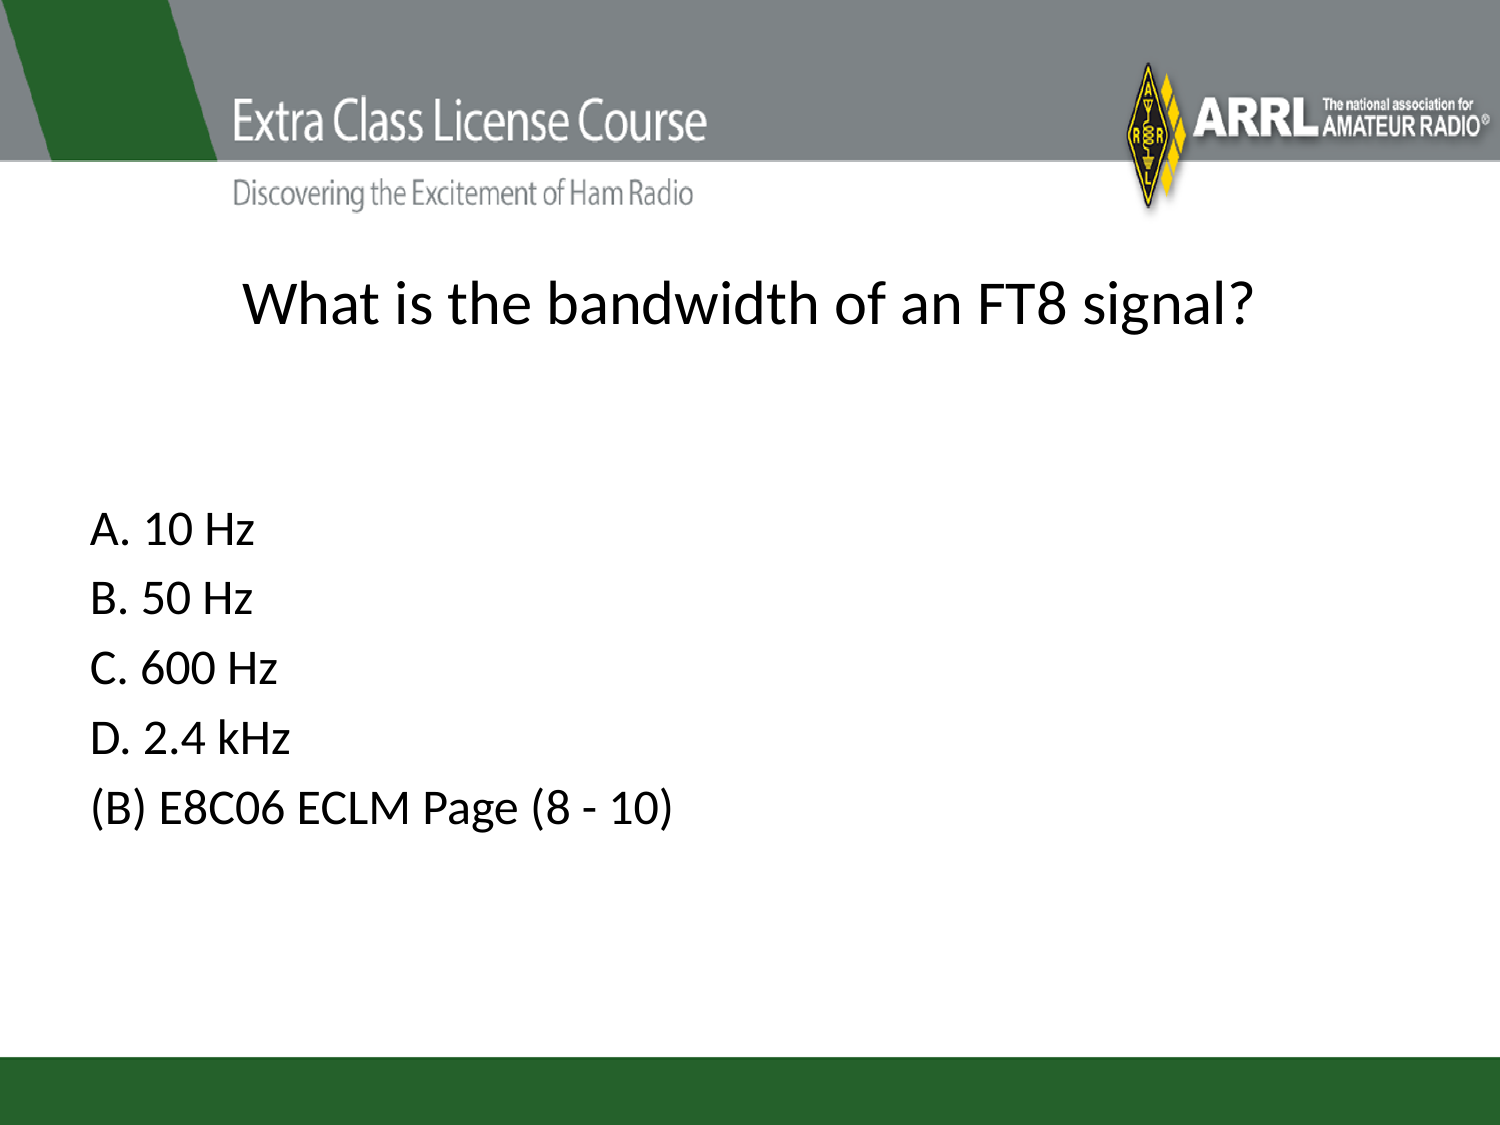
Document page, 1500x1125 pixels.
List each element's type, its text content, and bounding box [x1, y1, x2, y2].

title What is the bandwidth of an FT8 signal? [75, 254, 1425, 435]
picture [0, 0, 1500, 1125]
list A. 10 Hz B. 50 Hz C. 600 Hz D. 2.4 kHz (B) E8C06 ECLM Page (8 - 10) [75, 487, 1425, 1005]
